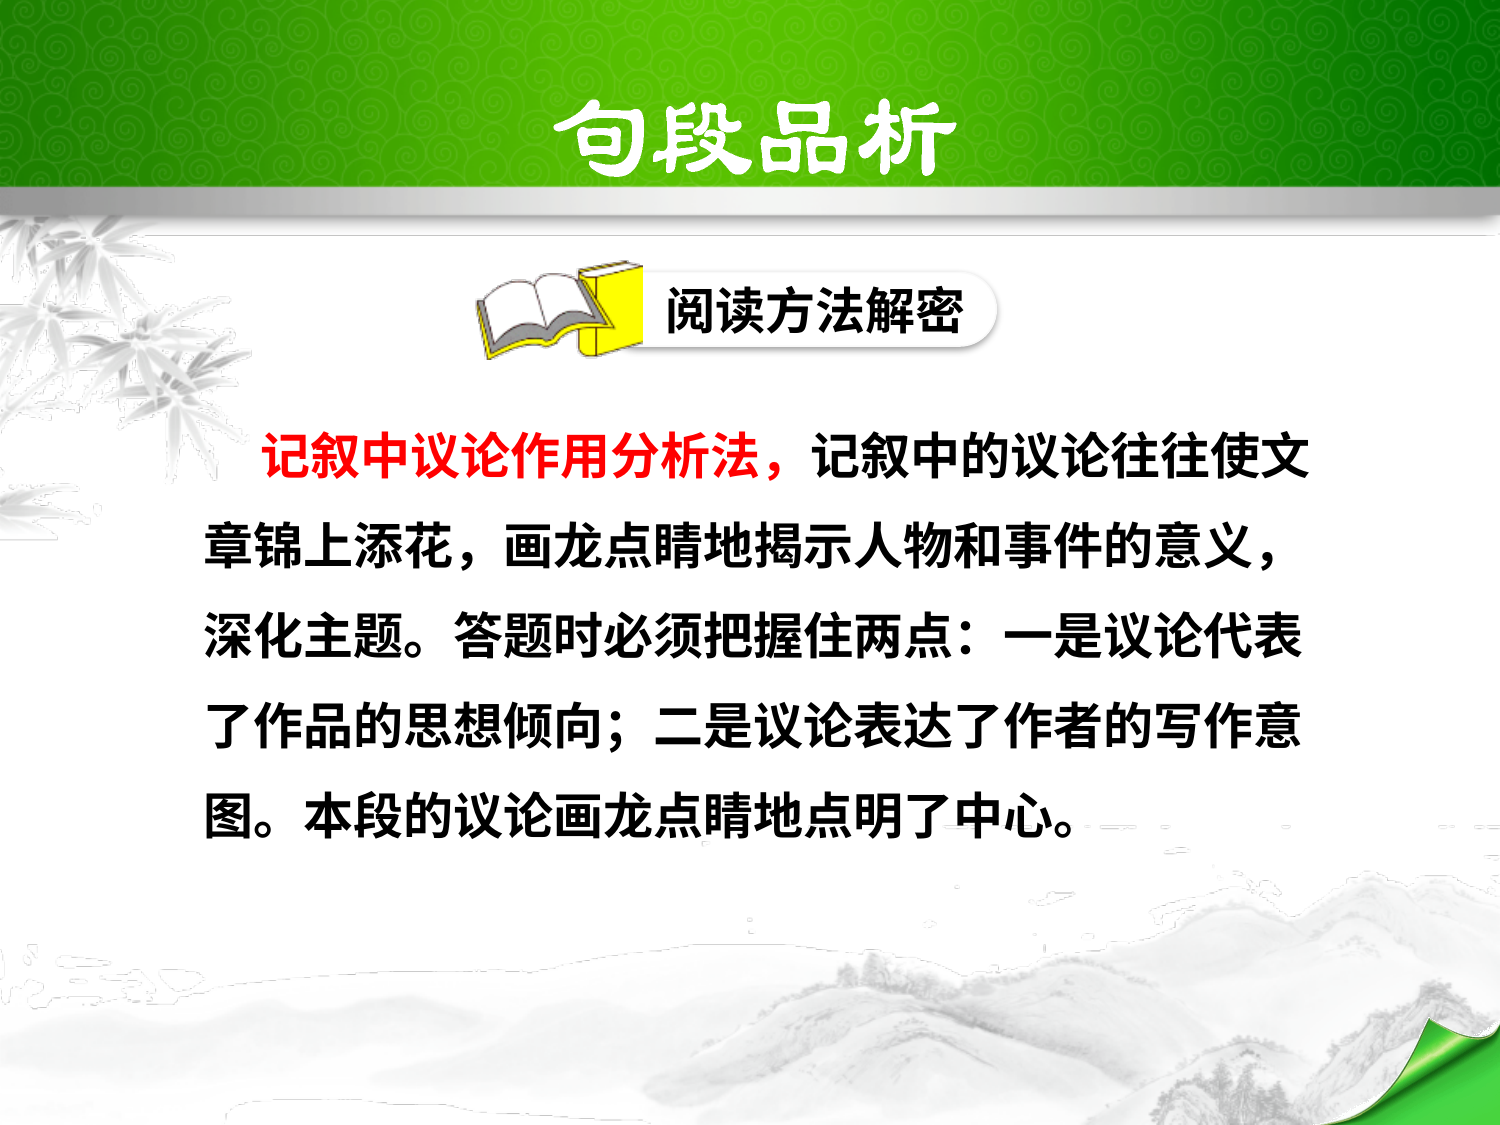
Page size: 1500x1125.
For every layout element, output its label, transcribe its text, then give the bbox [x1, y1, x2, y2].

text_box 记叙中议论作用分析法，记叙中的议论往往使文章锦上添花，画龙点睛地揭示人物和事件的意义，深化主题。答题时必须把握住两点：一是议论代表了作品的思想倾向；二是议论表达了作者的写作意图。本段的议论画龙点睛地点明了中心。 [188, 579, 1357, 777]
picture [0, 779, 1500, 1125]
picture [0, 0, 1500, 570]
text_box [463, 249, 1000, 361]
